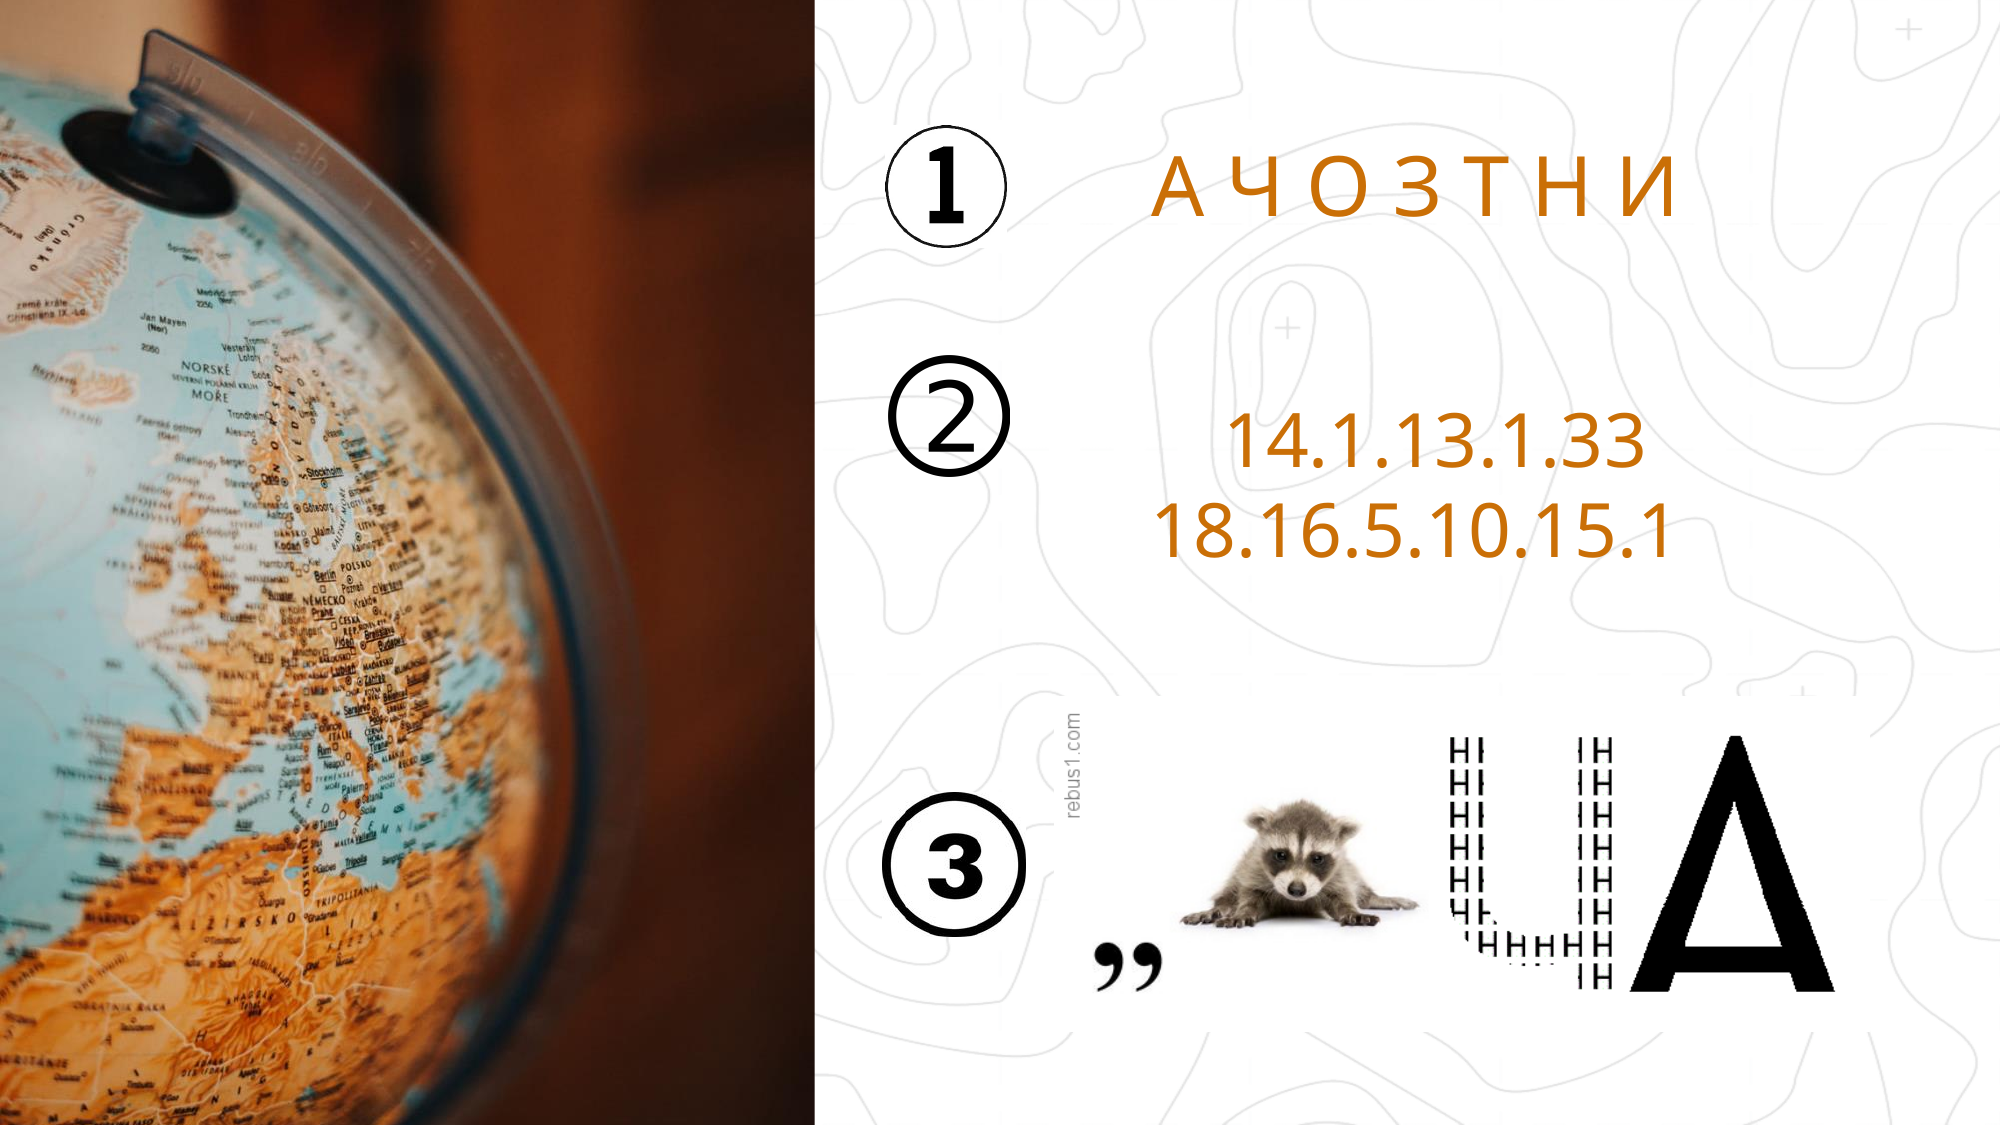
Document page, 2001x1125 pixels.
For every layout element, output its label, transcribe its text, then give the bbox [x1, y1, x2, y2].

text_box А Ч О З Т Н И 14.1.13.1.33 18.16.5.10.15.1 [922, 125, 1910, 670]
picture [0, 0, 815, 1125]
picture [885, 125, 1007, 248]
picture [1054, 696, 1870, 1033]
picture [888, 355, 1010, 477]
picture [882, 792, 1026, 937]
